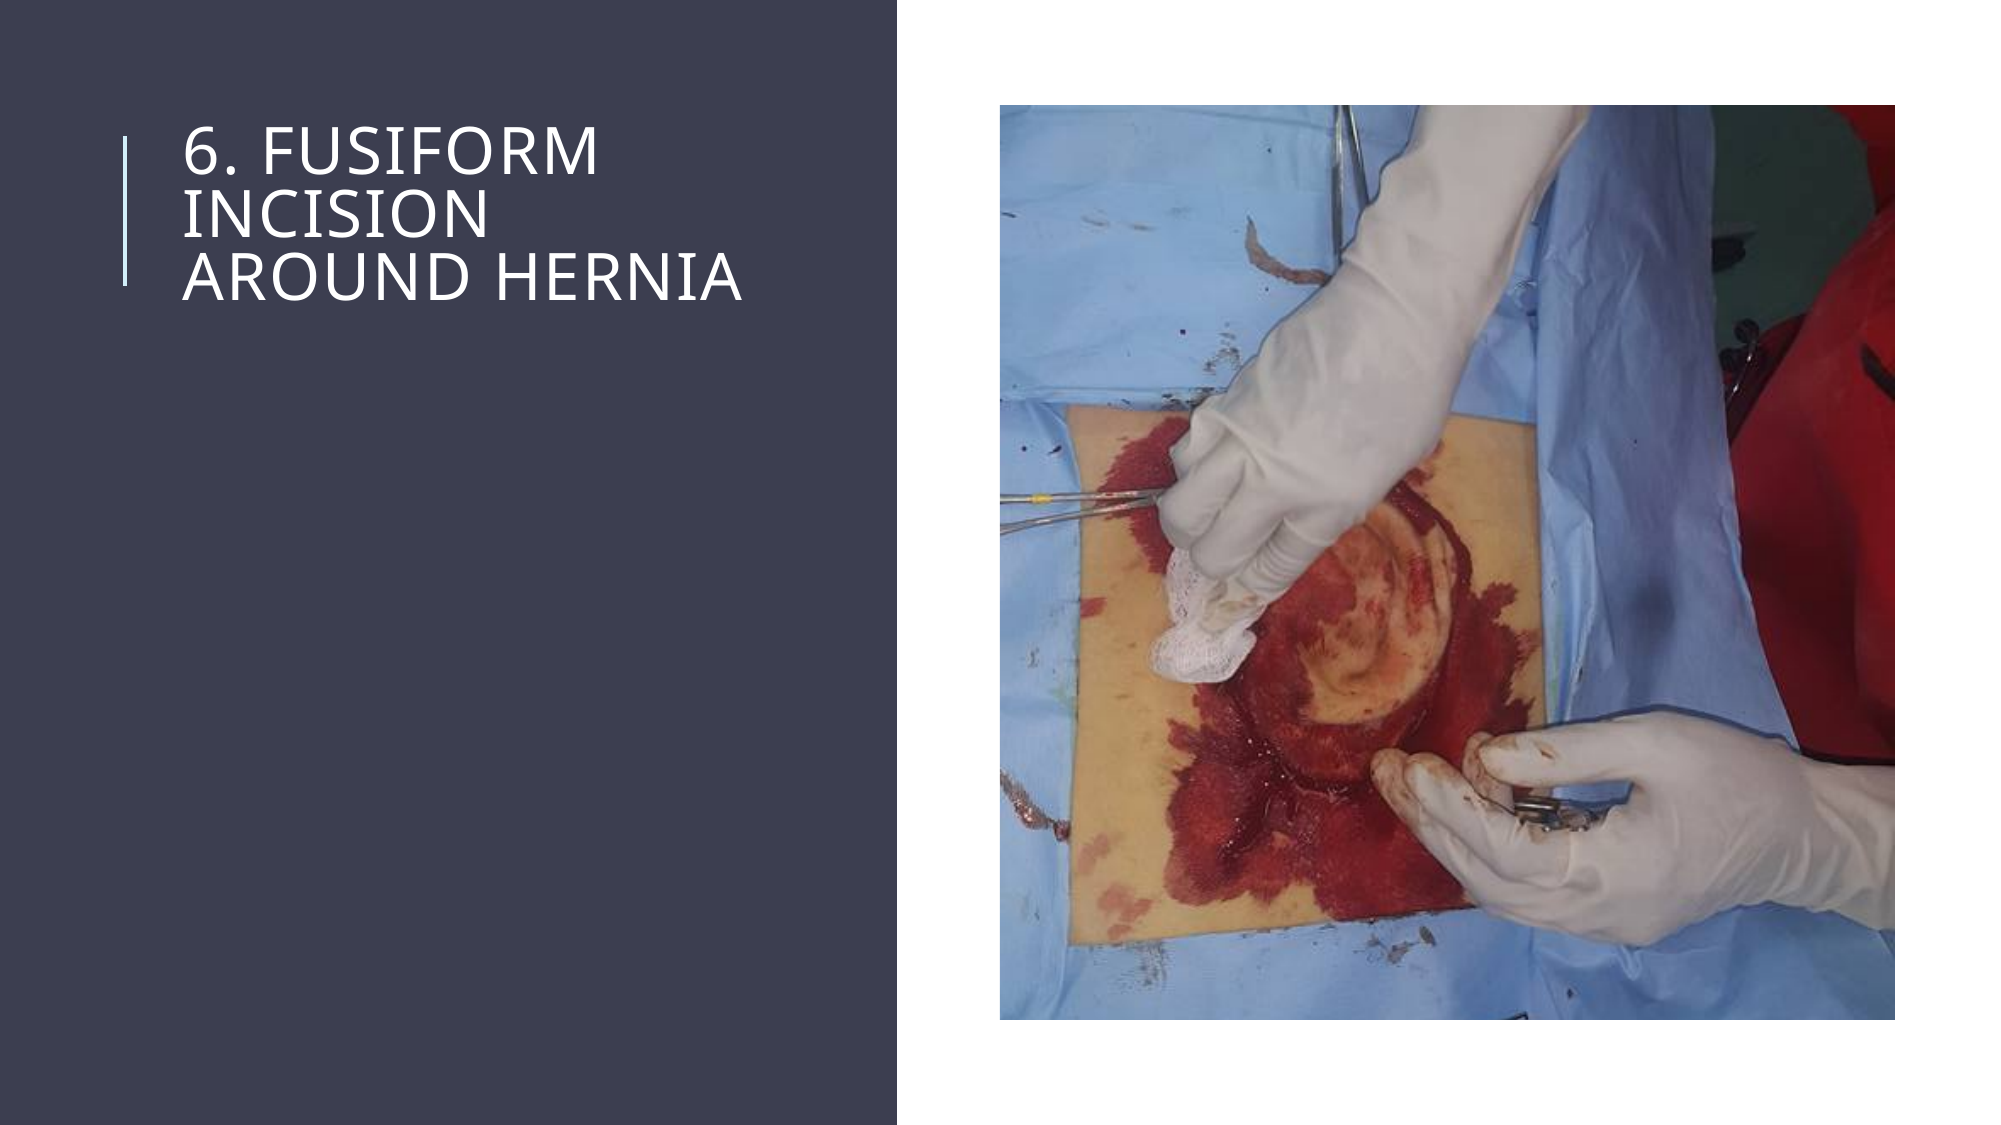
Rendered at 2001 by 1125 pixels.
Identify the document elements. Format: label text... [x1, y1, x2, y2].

text_box [0, 0, 898, 1125]
picture [999, 104, 1896, 1021]
title 6. Fusiform incision around hernia [168, 96, 788, 342]
